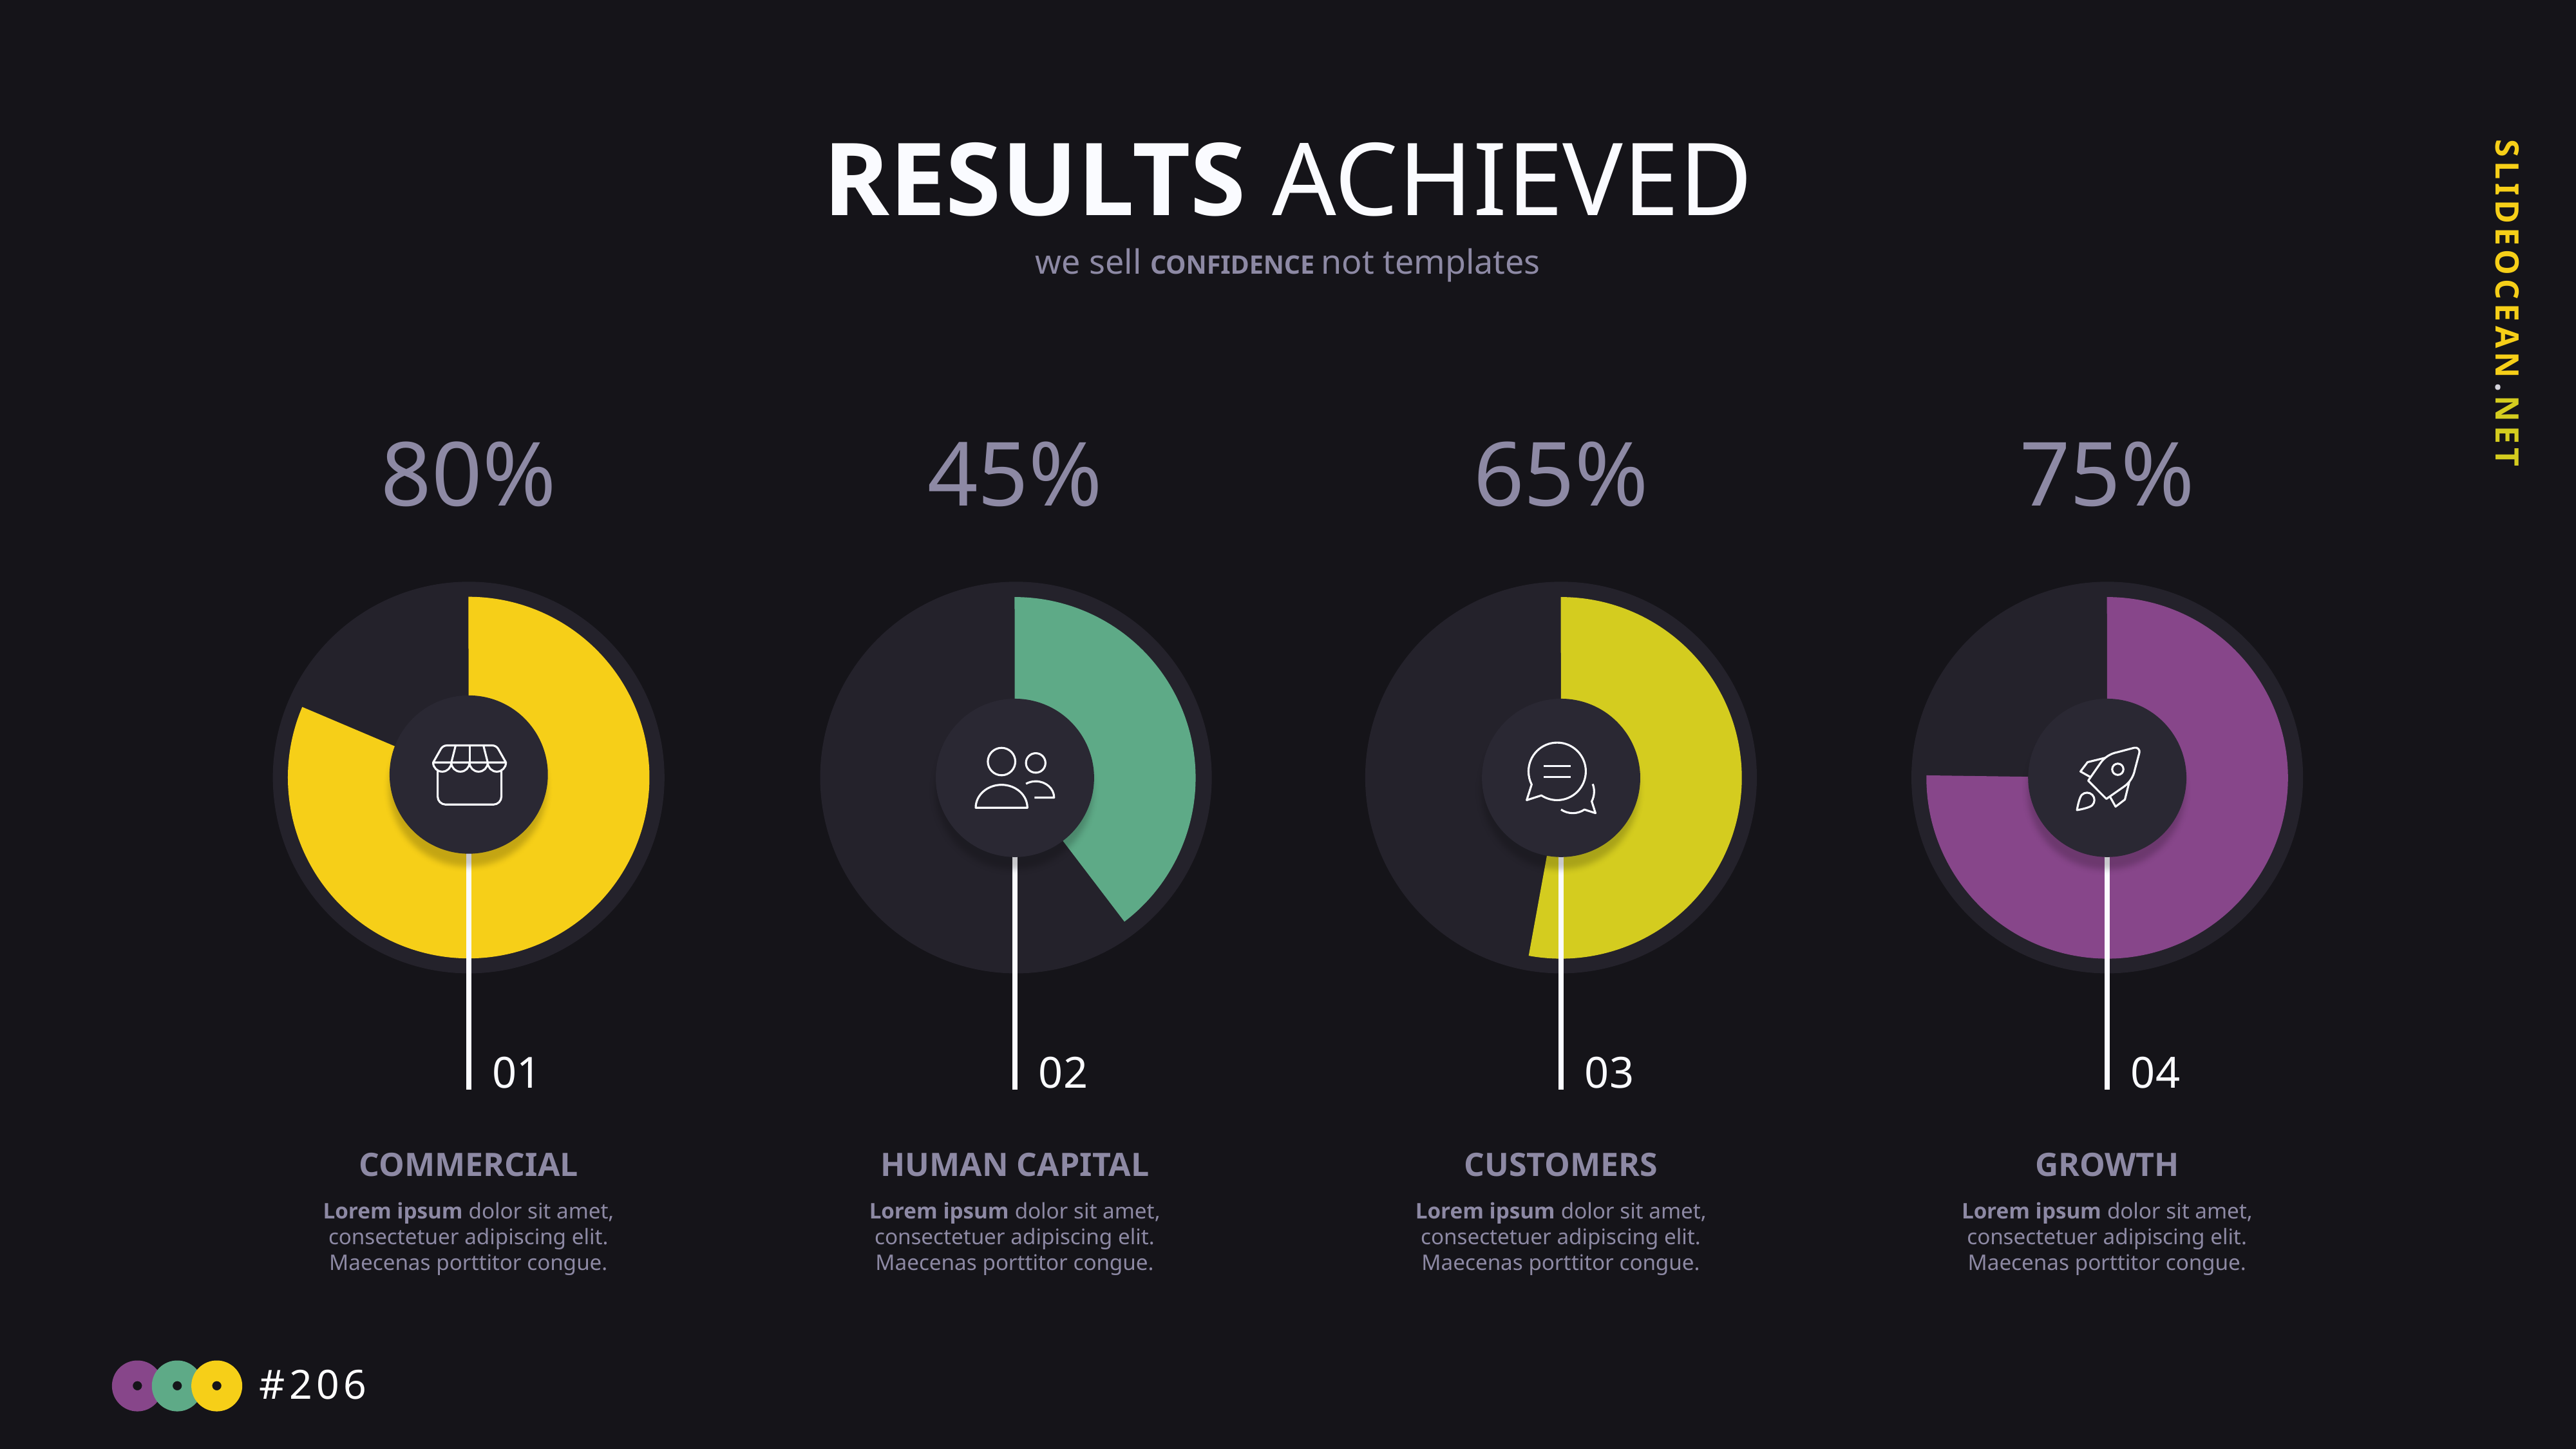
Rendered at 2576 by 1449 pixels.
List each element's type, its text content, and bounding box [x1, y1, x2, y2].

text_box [1481, 698, 1641, 1090]
text_box 80% [316, 412, 621, 529]
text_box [1365, 581, 1757, 974]
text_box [299, 1139, 638, 1281]
text_box we sell CONFIDENCE not templates [1026, 241, 1550, 285]
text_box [1911, 581, 2304, 974]
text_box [935, 698, 1095, 1090]
text_box 01 [482, 1040, 582, 1101]
text_box 45% [862, 412, 1168, 529]
text_box 04 [2121, 1040, 2221, 1101]
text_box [2027, 698, 2187, 1090]
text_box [845, 1139, 1184, 1281]
text_box 75% [1955, 412, 2260, 529]
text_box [819, 581, 1213, 974]
text_box 03 [1575, 1040, 1675, 1101]
text_box 02 [1028, 1040, 1129, 1101]
text_box 65% [1408, 412, 1714, 529]
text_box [389, 695, 549, 1090]
text_box #206 [259, 1359, 402, 1408]
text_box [1938, 1139, 2277, 1281]
text_box RESULTS ACHIEVED [813, 110, 1763, 241]
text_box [1391, 1139, 1730, 1281]
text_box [272, 581, 665, 974]
